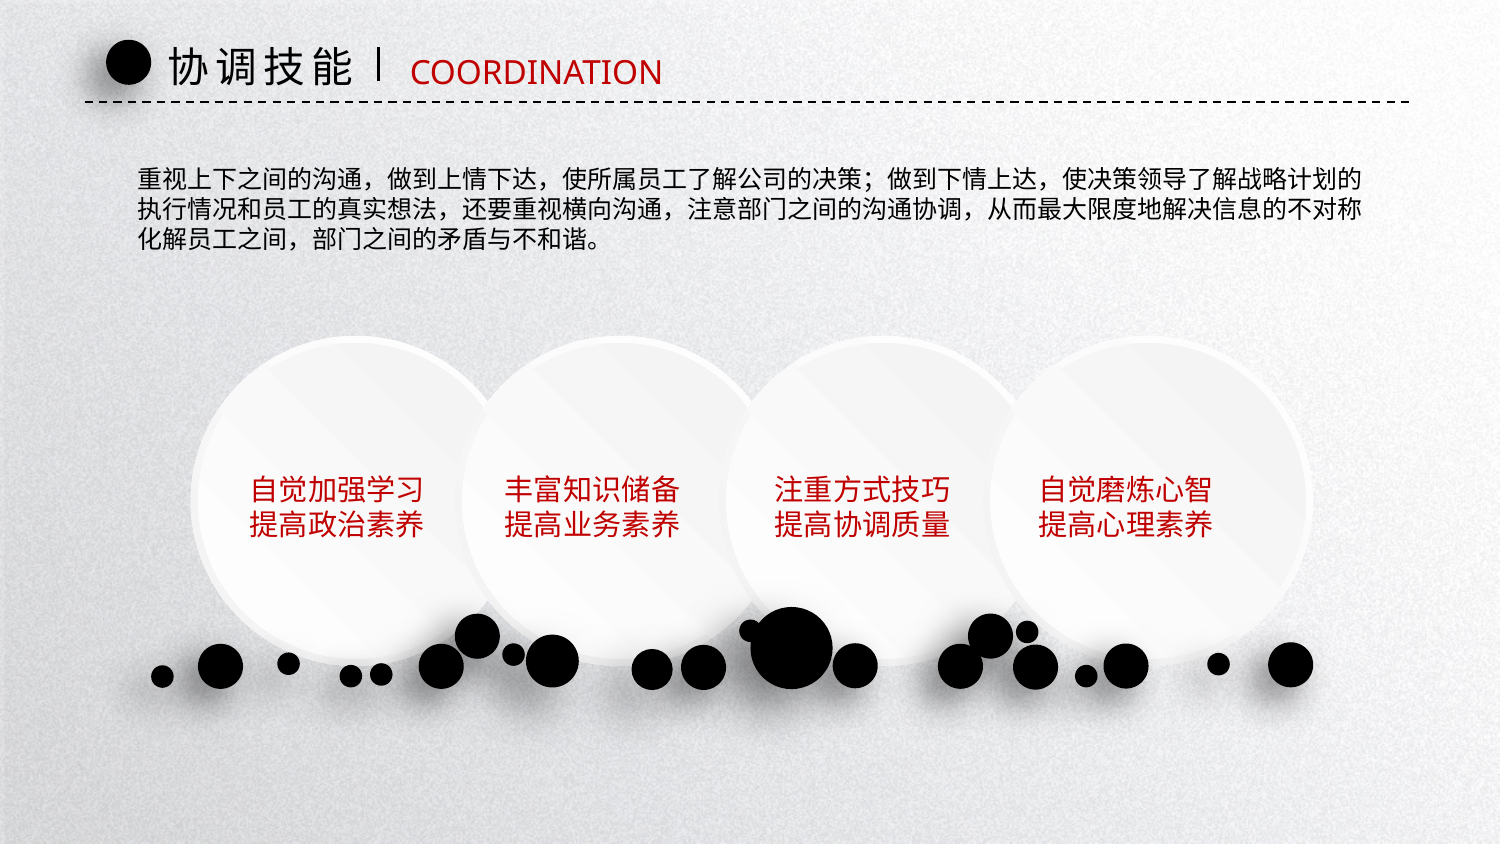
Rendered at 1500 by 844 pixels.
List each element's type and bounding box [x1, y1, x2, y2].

picture [0, 0, 1500, 844]
text_box [982, 335, 1314, 667]
text_box [454, 335, 717, 667]
text_box [718, 335, 981, 667]
text_box [190, 335, 453, 667]
